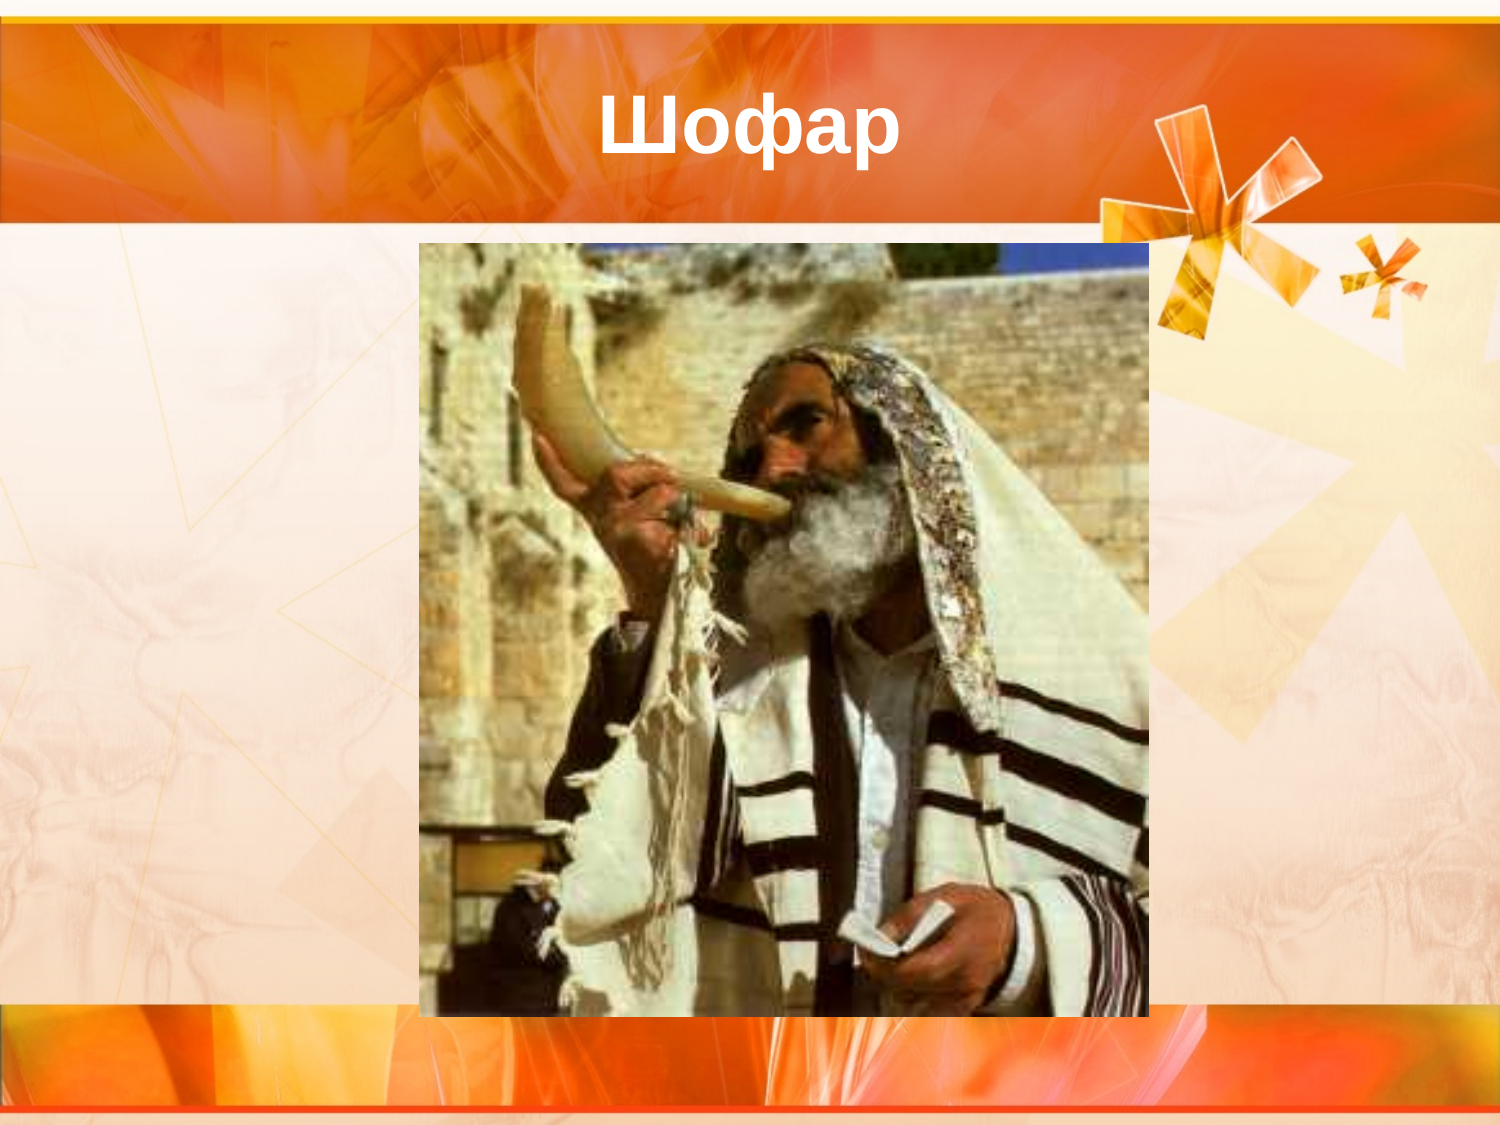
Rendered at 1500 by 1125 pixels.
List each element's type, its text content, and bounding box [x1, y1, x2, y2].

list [418, 243, 1149, 1017]
title Шофар [74, 26, 1426, 215]
picture [0, 0, 1500, 1125]
